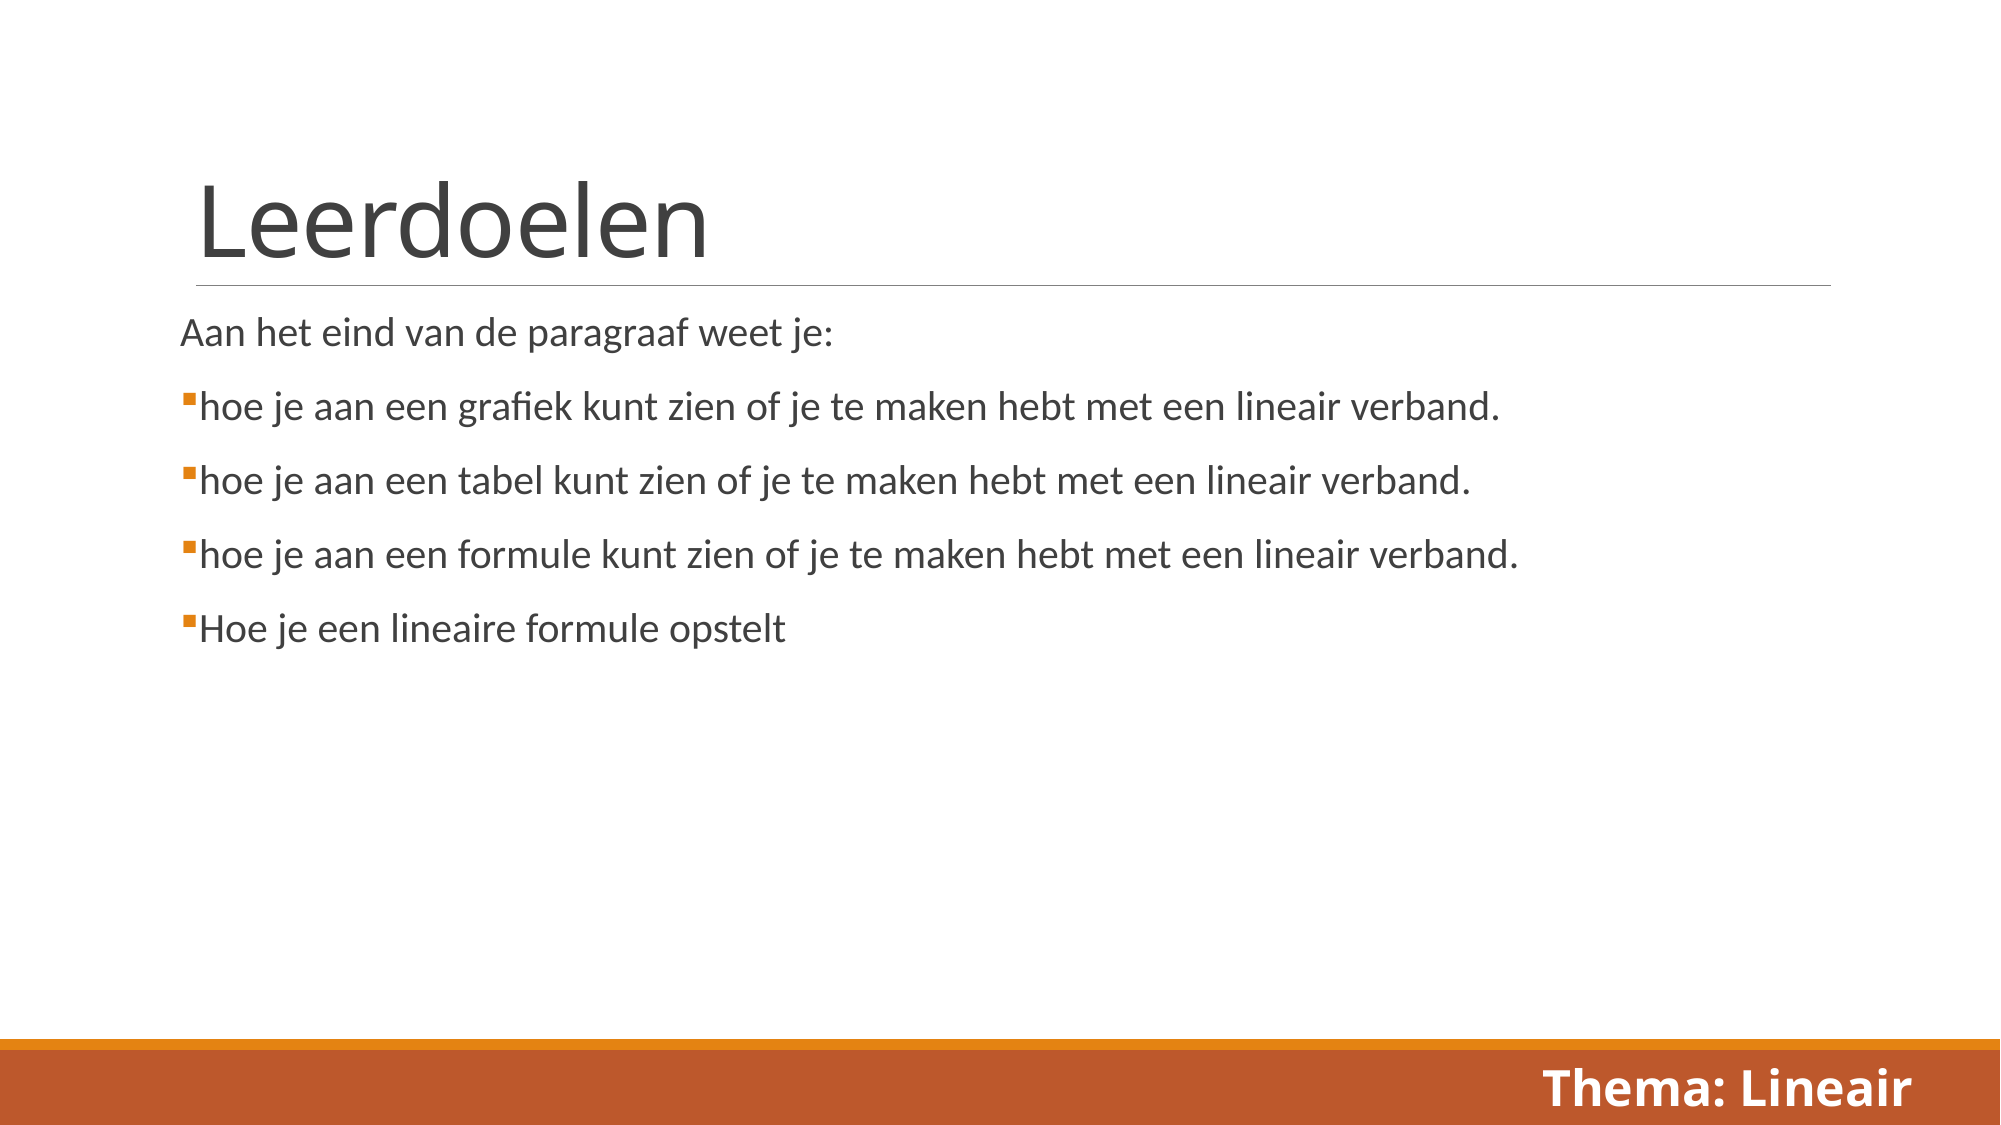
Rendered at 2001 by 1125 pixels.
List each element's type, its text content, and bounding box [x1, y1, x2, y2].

title Leerdoelen [180, 47, 1830, 285]
list Aan het eind van de paragraaf weet je: hoe je aan een grafiek kunt zien of je te maken hebt met een lineair verband. hoe je aan een tabel kunt zien of je te maken hebt met een lineair verband. hoe je aan een formule kunt zien of je te maken hebt met een lineair verband. Hoe je een lineaire formule opstelt [180, 302, 1830, 963]
text_box Thema: Lineair Verband [1470, 1049, 1985, 1125]
